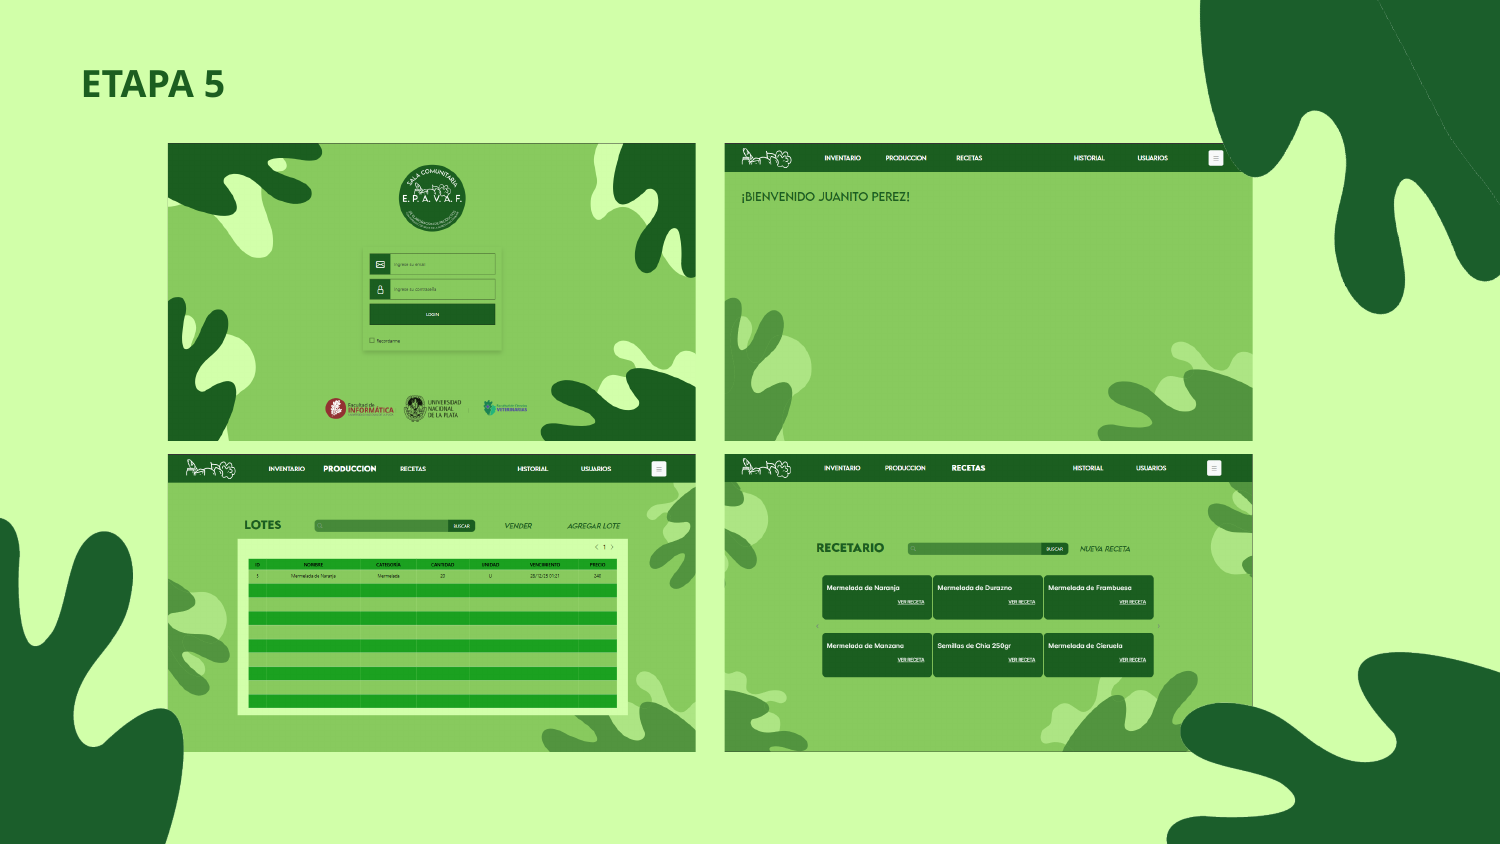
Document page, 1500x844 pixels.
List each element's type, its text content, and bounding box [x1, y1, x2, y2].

title ETAPA 5 [65, 74, 647, 120]
picture [167, 143, 696, 441]
picture [0, 454, 696, 844]
picture [724, 0, 1500, 441]
picture [724, 454, 1500, 844]
